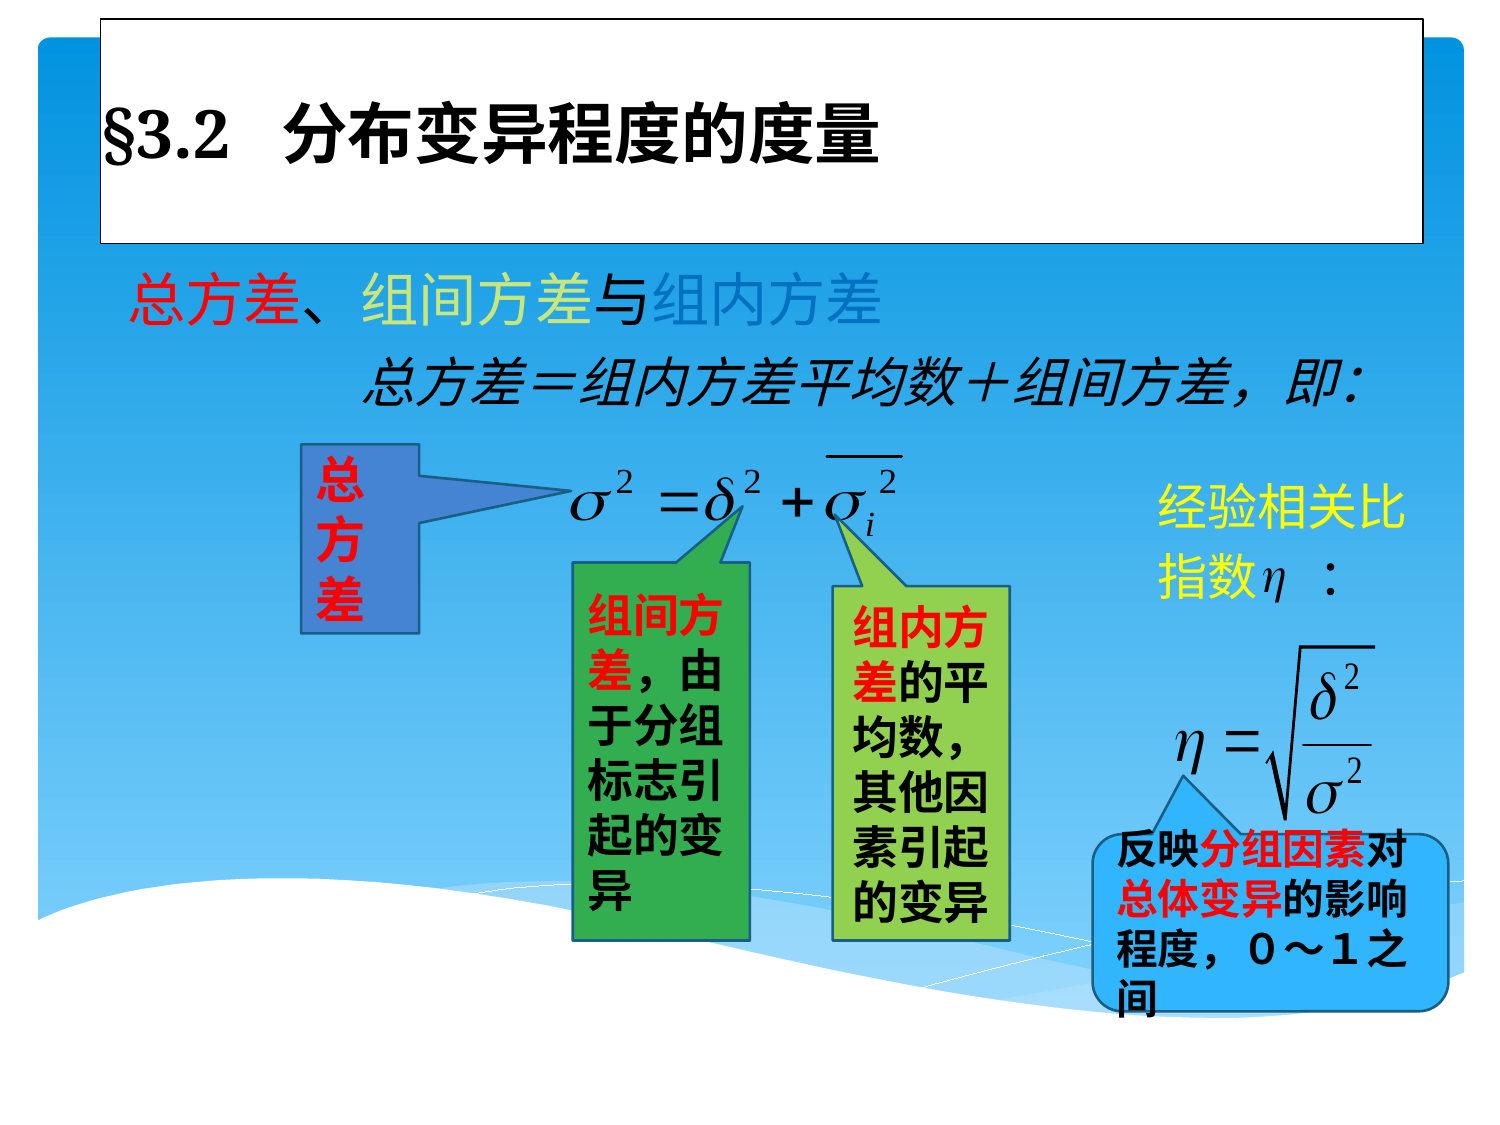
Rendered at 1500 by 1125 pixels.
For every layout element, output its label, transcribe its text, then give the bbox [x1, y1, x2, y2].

subtitle 总方差、组间方差与组内方差 总方差＝组内方差平均数＋组间方差，即： [112, 255, 1471, 1012]
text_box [1168, 633, 1389, 835]
text_box 组内方差的平均数，其他因素引起的变异 [831, 560, 1012, 942]
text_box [1258, 557, 1295, 615]
text_box 组间方差，由于分组标志引起的变异 [571, 560, 752, 942]
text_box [560, 444, 916, 551]
text_box 总方差 [299, 443, 554, 635]
text_box 反映分组因素对总体变异的影响程度，０～１之间 [1091, 812, 1450, 1013]
text_box 经验相关比 指数 ： [1092, 468, 1424, 853]
title §3.2 分布变异程度的度量 [100, 19, 1424, 244]
